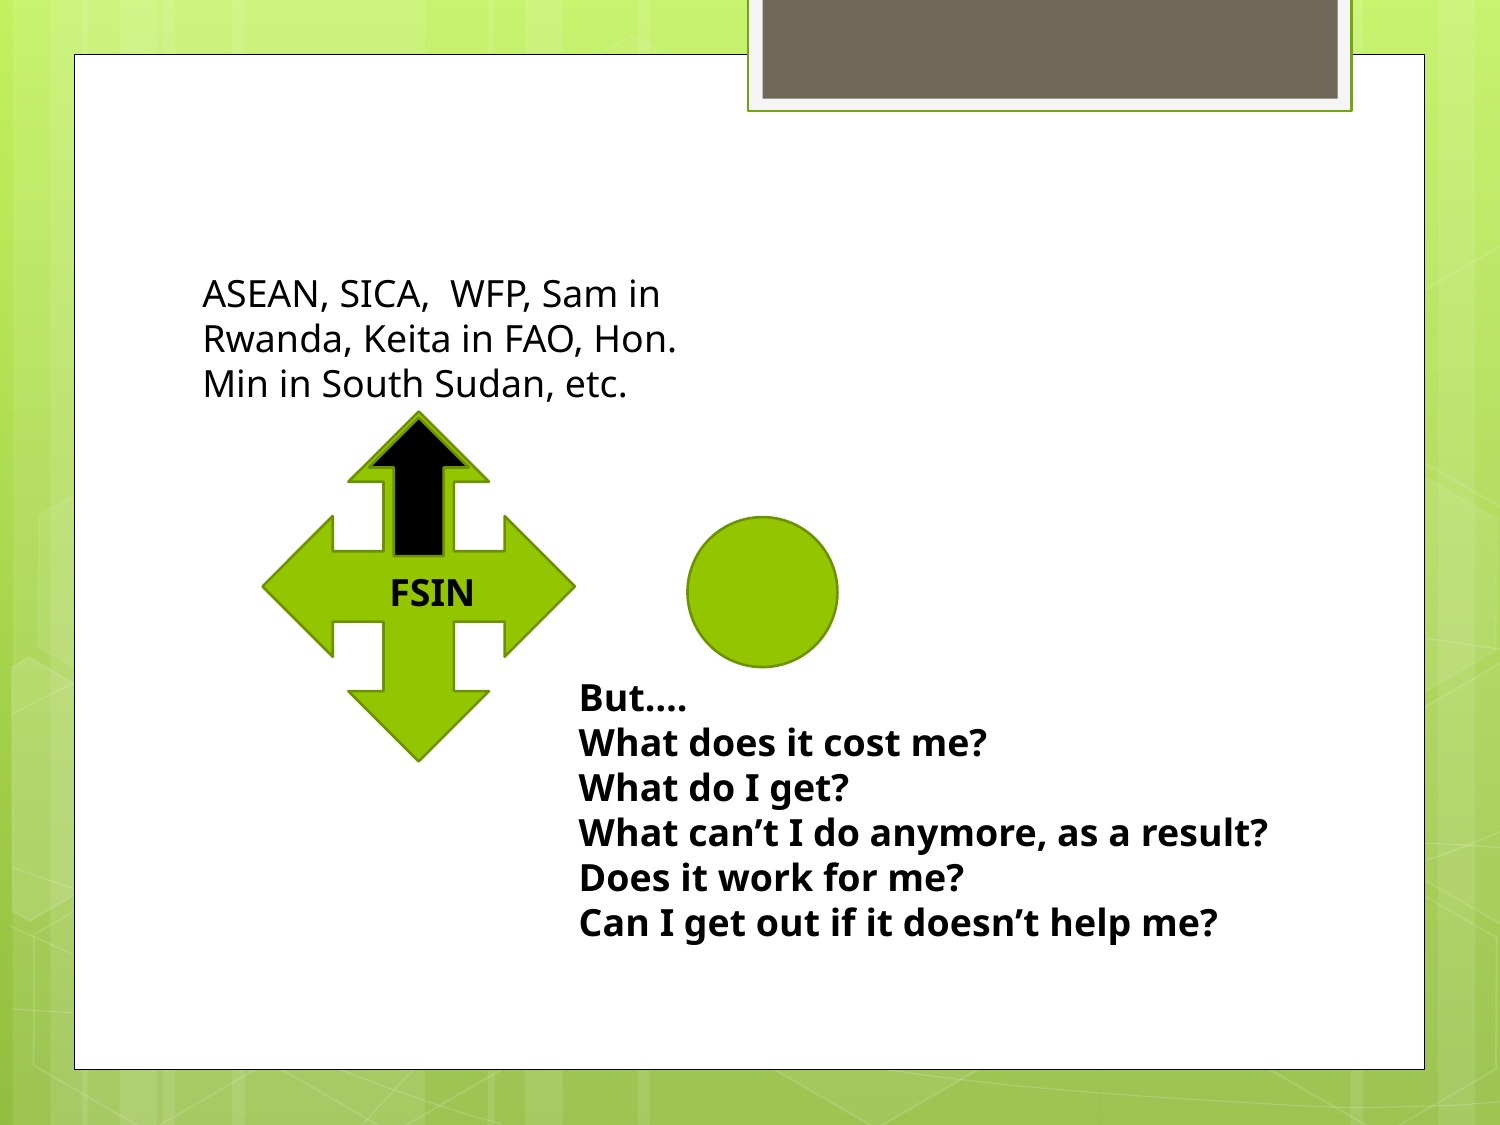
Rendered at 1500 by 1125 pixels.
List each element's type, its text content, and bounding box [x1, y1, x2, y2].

text_box [686, 515, 839, 667]
text_box ASEAN, SICA, WFP, Sam in Rwanda, Keita in FAO, Hon. Min in South Sudan, etc. [187, 262, 713, 413]
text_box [262, 411, 576, 762]
text_box But…. What does it cost me? What do I get? What can’t I do anymore, as a result? Does it work for me? Can I get out if it doesn’t help me? [564, 667, 1284, 997]
